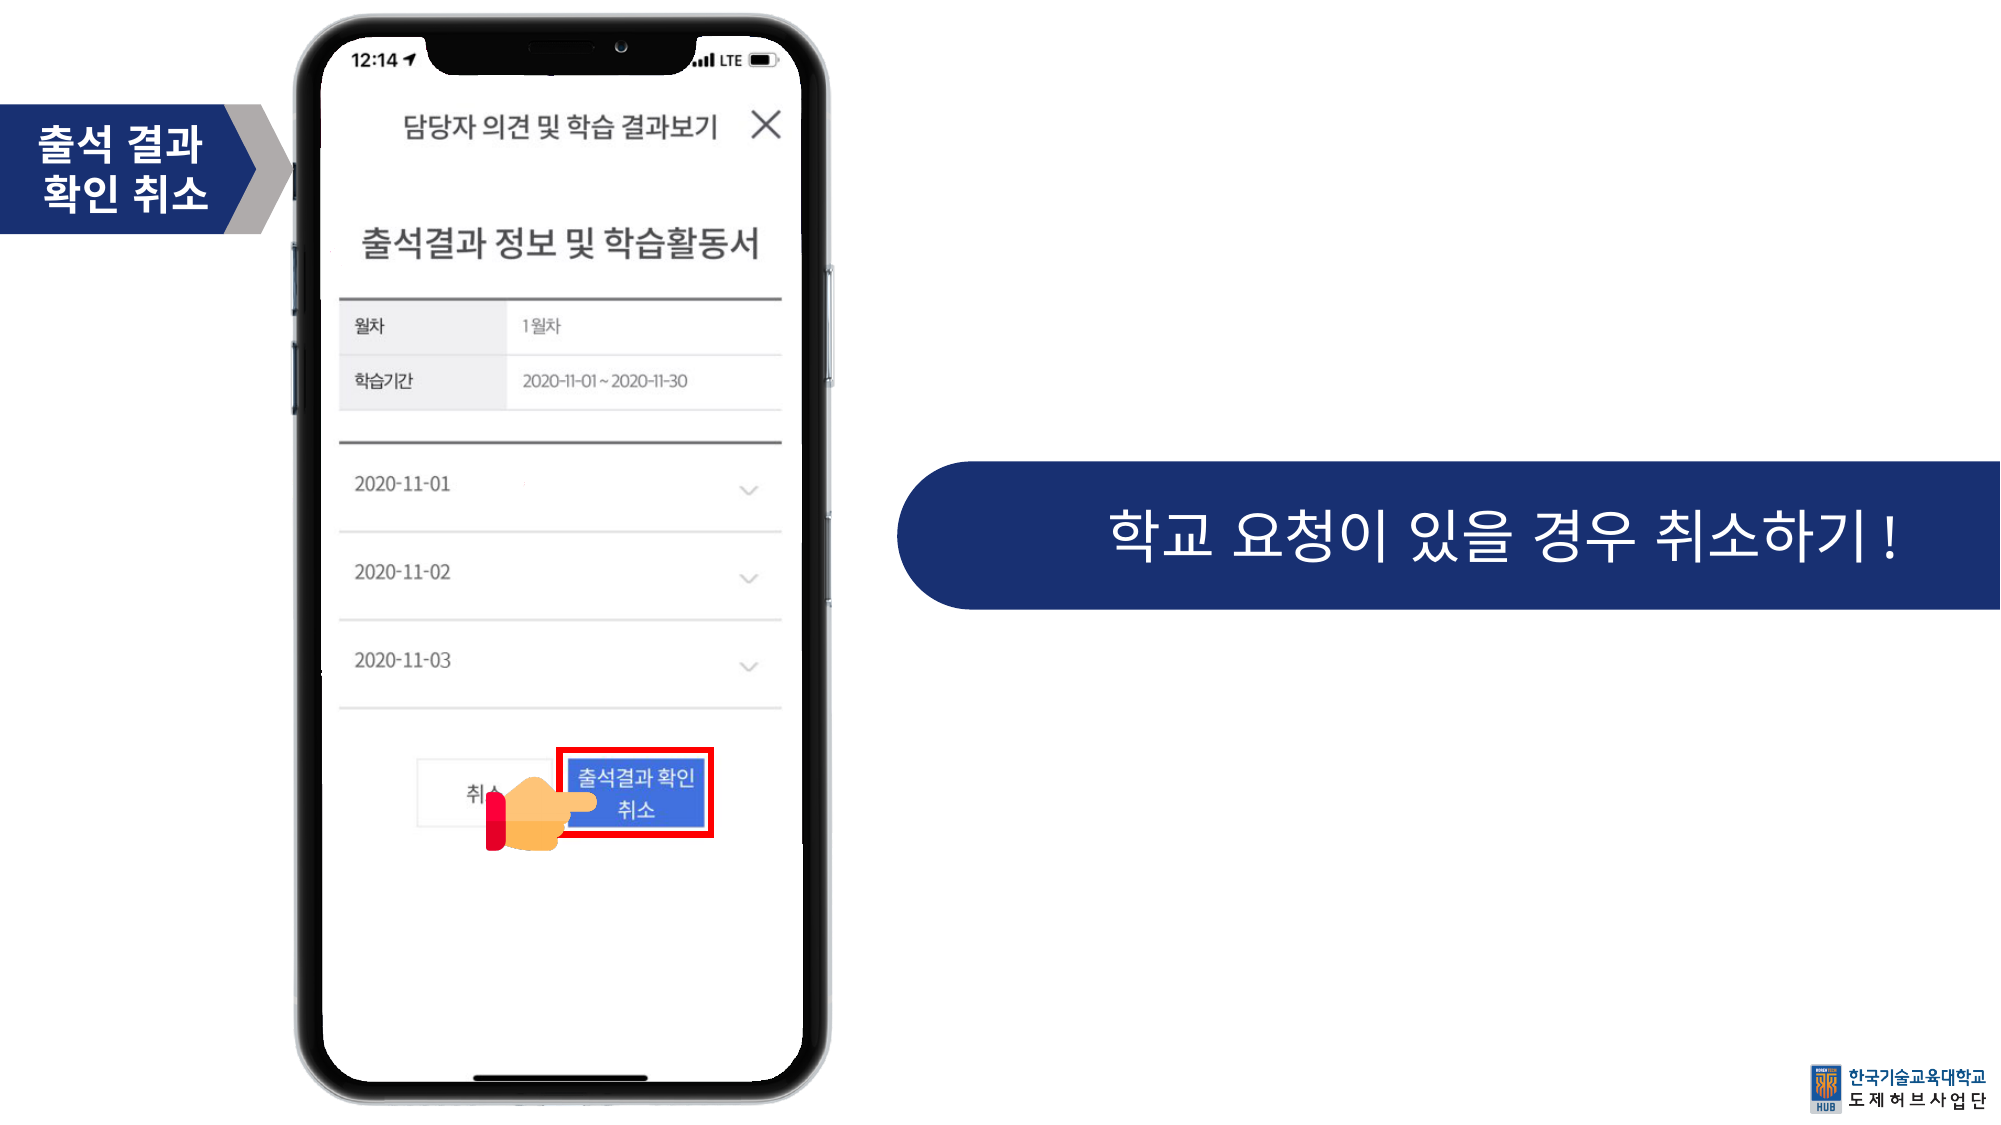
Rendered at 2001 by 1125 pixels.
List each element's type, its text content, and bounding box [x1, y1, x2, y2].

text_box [0, 104, 294, 235]
picture [1810, 1064, 1986, 1114]
text_box 학교 요청이 있을 경우 취소하기! [896, 460, 2000, 611]
picture [269, 0, 852, 1125]
